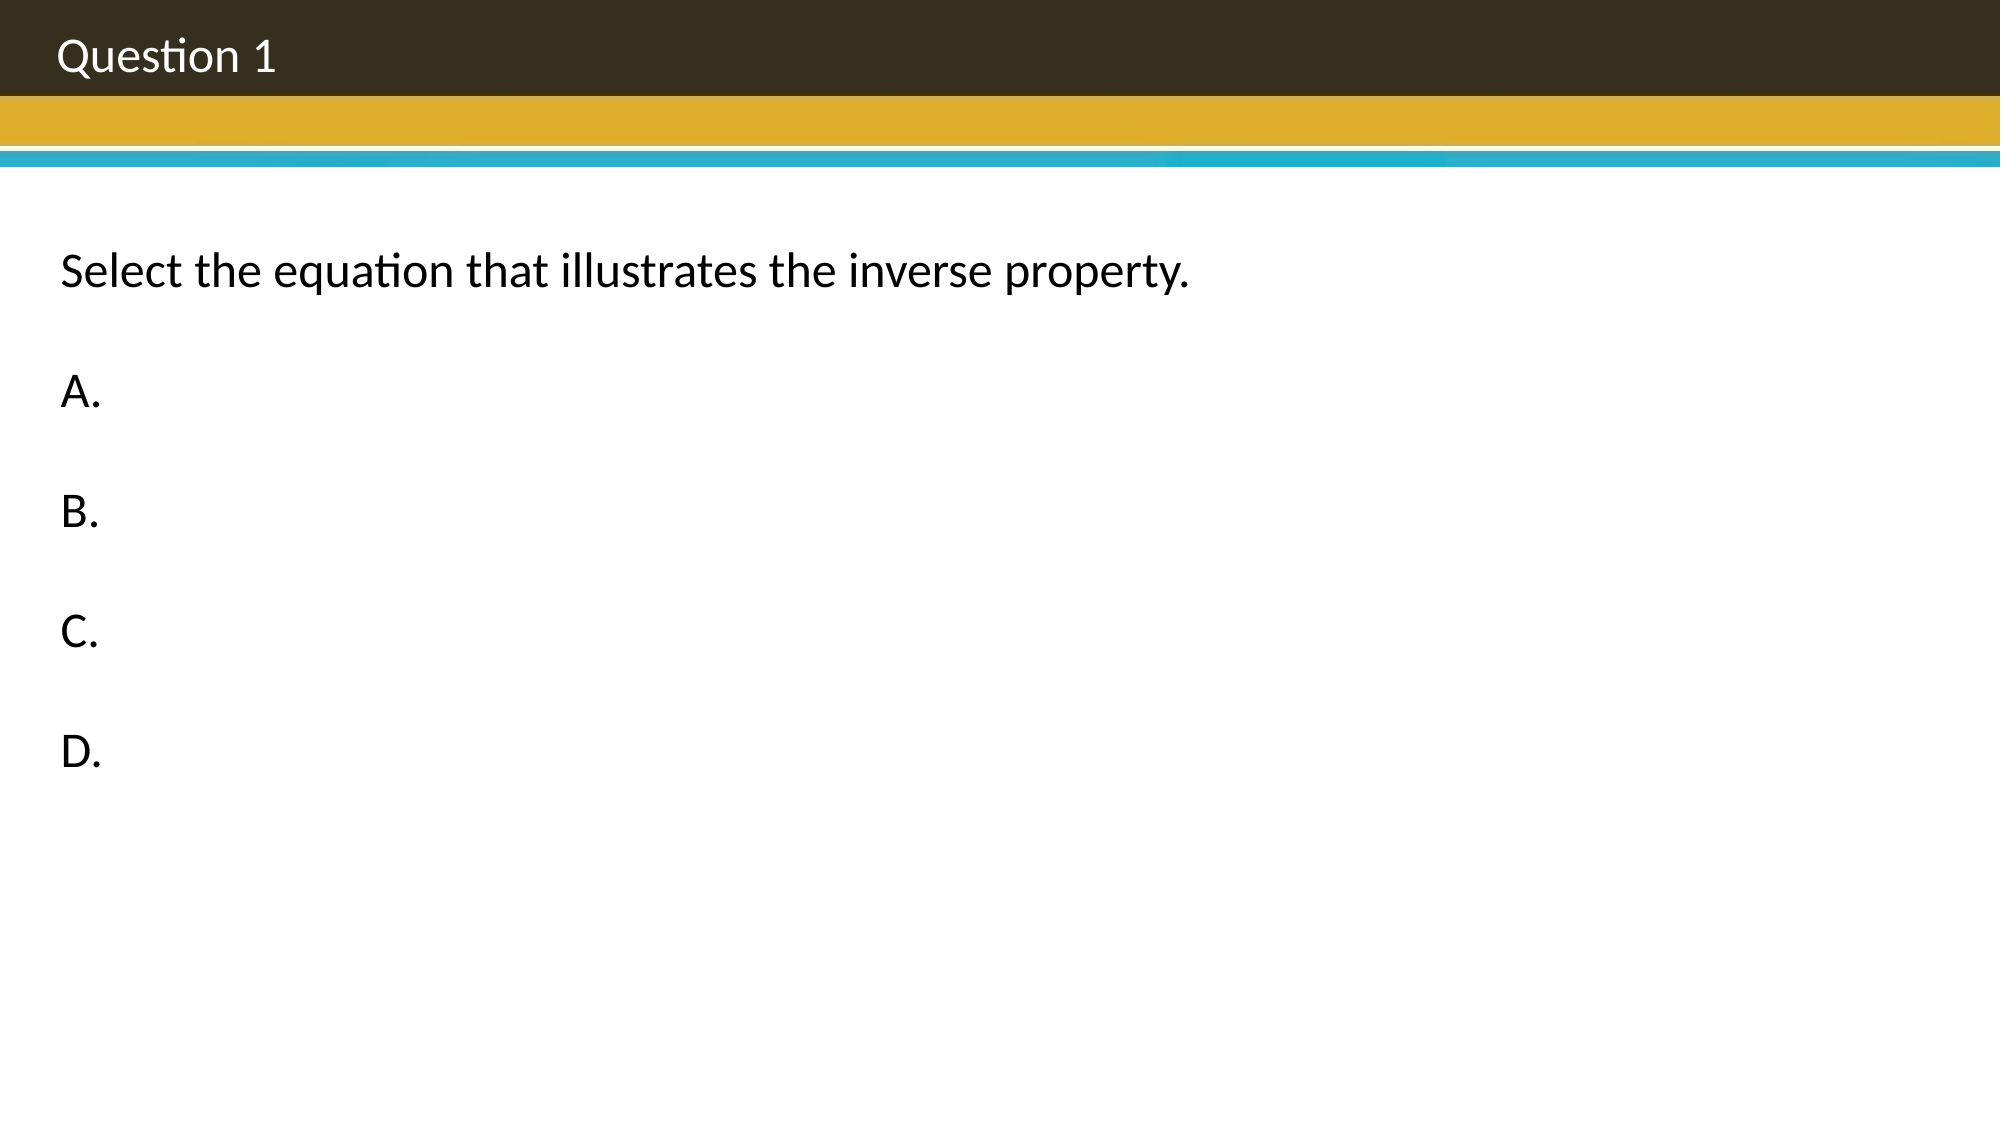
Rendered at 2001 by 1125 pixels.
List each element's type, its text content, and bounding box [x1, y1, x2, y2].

picture [0, 0, 2000, 167]
text_box Question 1 [41, 14, 293, 90]
